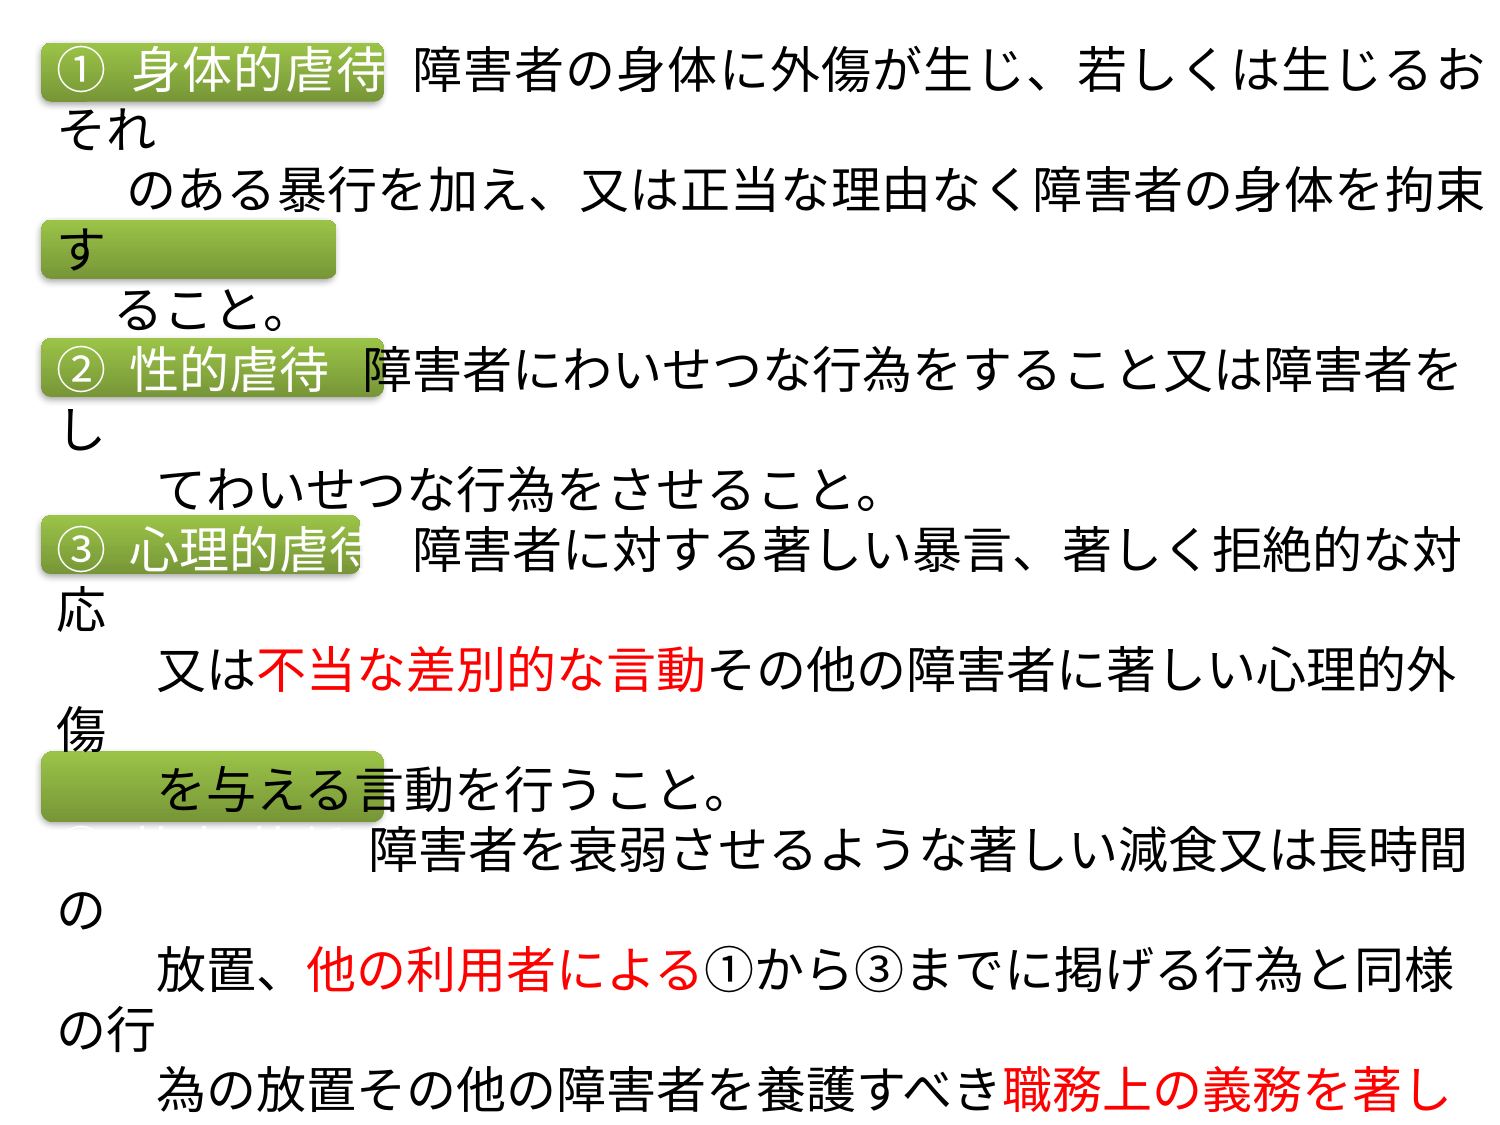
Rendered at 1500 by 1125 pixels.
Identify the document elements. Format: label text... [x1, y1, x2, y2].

text_box ① 身体的虐待 障害者の身体に外傷が生じ、若しくは生じるおそれ のある暴行を加え、又は正当な理由なく障害者の身体を拘束す ること。 ② 性的虐待 障害者にわいせつな行為をすること又は障害者をし てわいせつな行為をさせること。 ③ 心理的虐待 障害者に対する著しい暴言、著しく拒絶的な対応 又は不当な差別的な言動その他の障害者に著しい心理的外傷 を与える言動を行うこと。 ④ 放棄・放任 障害者を衰弱させるような著しい減食又は長時間の 放置、他の利用者による①から③までに掲げる行為と同様の行 為の放置その他の障害者を養護すべき職務上の義務を著しく 怠ること。 ⑤ 経済的虐待 障害者の財産を不当に処分することその他障害者 から不当に財産上の利益を得ること。 ※高齢者関係施設の入所者への虐待→６５歳未満の障害者に対するものも含 めて高齢者虐待防止法が適用。児童福祉施設の入所者への虐待→１８歳以 上の障害者に対するものも含めて児童福祉法が適用。 [41, 30, 1500, 1125]
